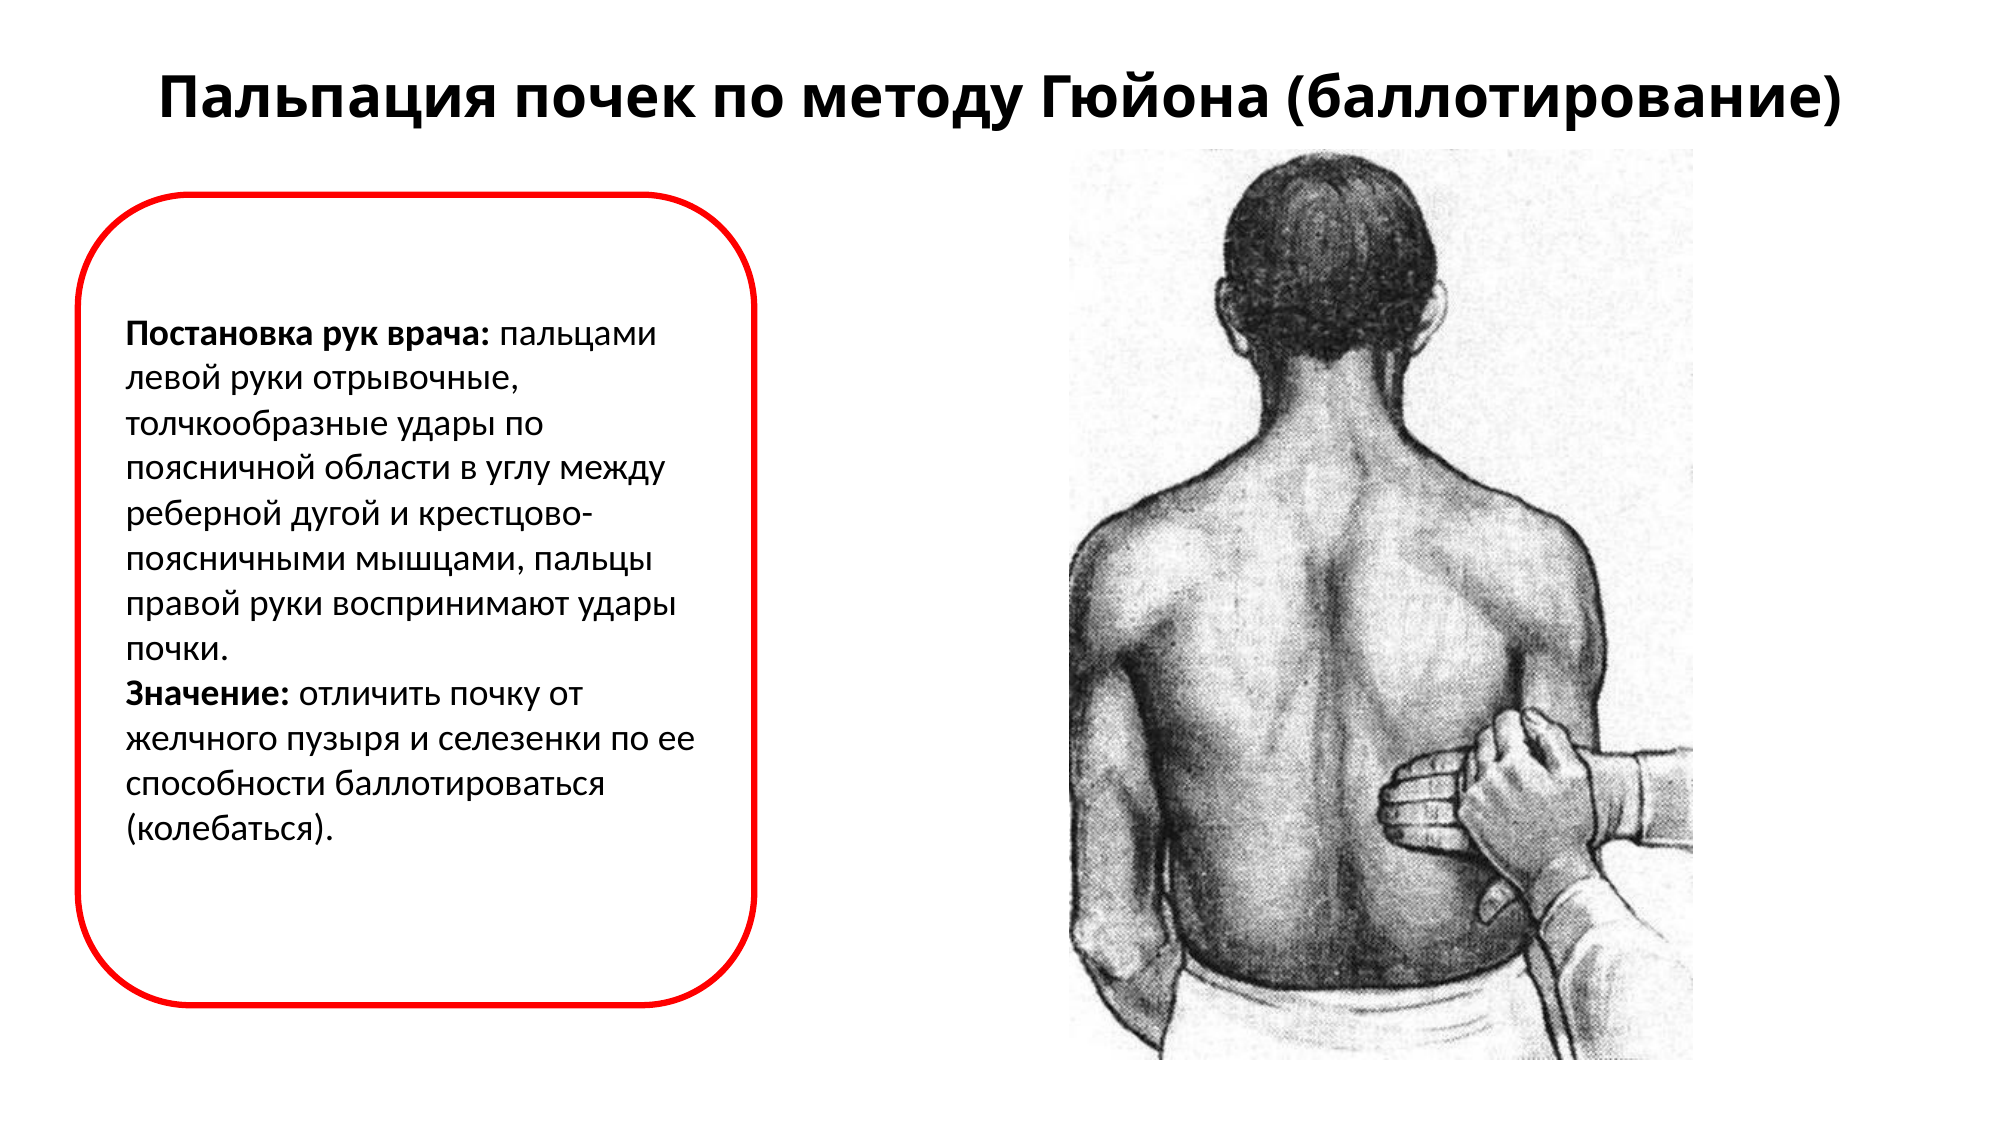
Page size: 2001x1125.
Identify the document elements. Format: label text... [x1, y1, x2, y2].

text_box Постановка рук врача: пальцами левой руки отрывочные, толчкообразные удары по поясничной области в углу между реберной дугой и крестцово-поясничными мышцами, пальцы правой руки воспринимают удары почки. Значение: отличить почку от желчного пузыря и селезенки по ее способности баллотироваться (колебаться). [76, 193, 756, 1007]
picture [1069, 149, 1693, 1060]
title Пальпация почек по методу Гюйона (баллотирование) [137, 59, 1863, 139]
